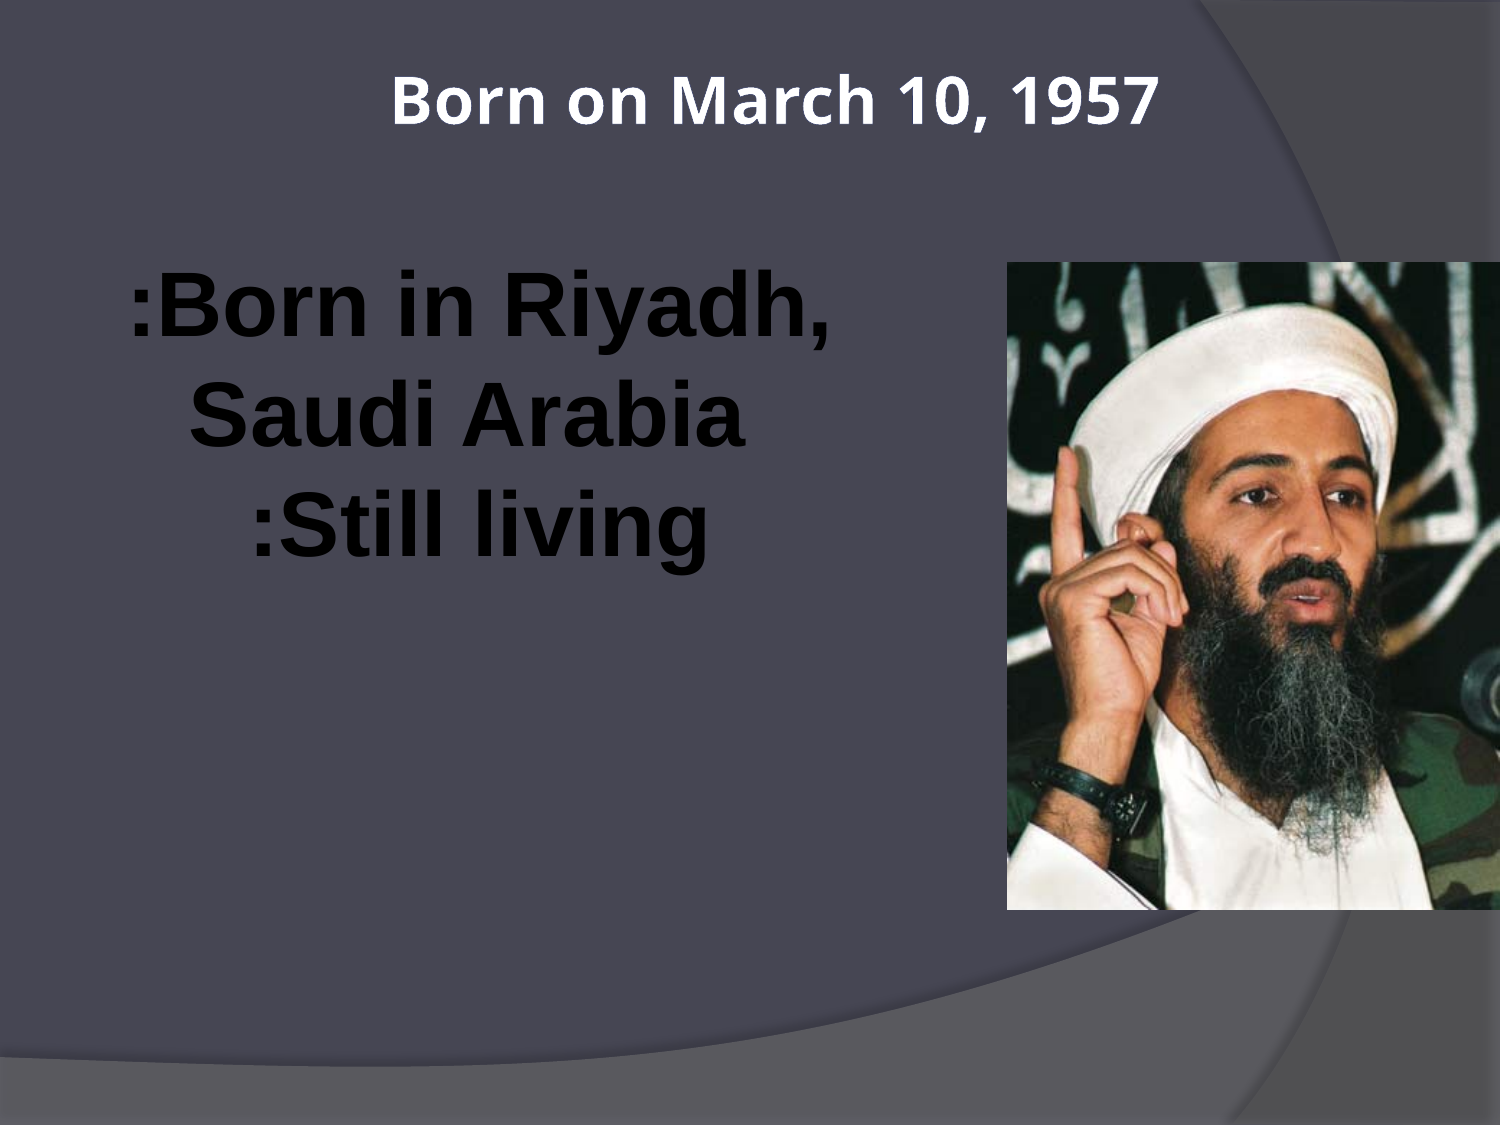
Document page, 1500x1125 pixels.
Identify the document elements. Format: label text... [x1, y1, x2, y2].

text_box Born on March 10, 1957 [50, 49, 1500, 145]
text_box :Born in Riyadh, Saudi Arabia :Still living [50, 237, 911, 583]
picture [1007, 262, 1500, 910]
